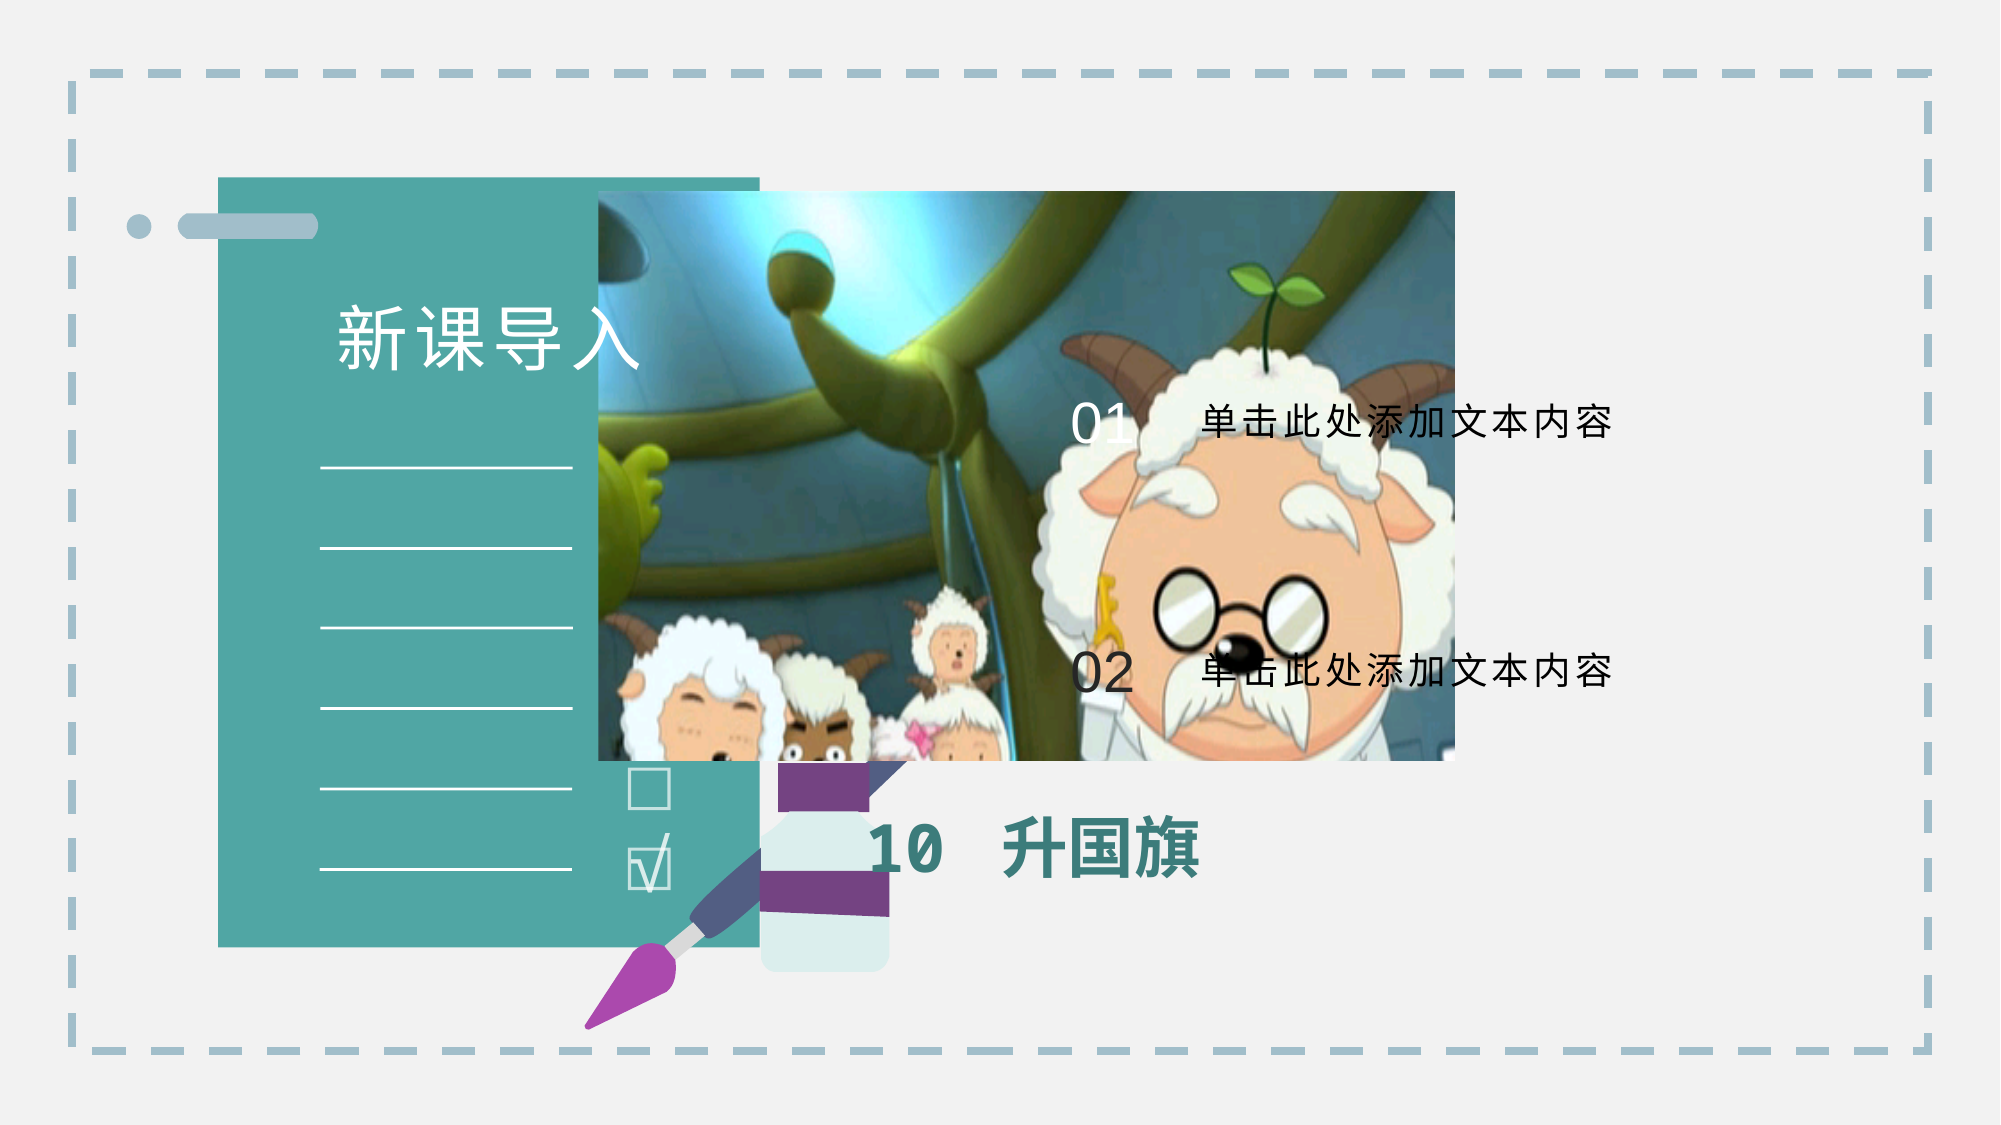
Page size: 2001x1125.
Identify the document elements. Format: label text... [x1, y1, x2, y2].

text_box 10 升国旗 [775, 739, 1665, 1125]
text_box 单击此处添加文本内容 [1479, 357, 1857, 483]
text_box 新课导入 [321, 275, 598, 399]
text_box 单击此处添加文本内容 [1479, 606, 1857, 733]
picture [598, 191, 1479, 761]
